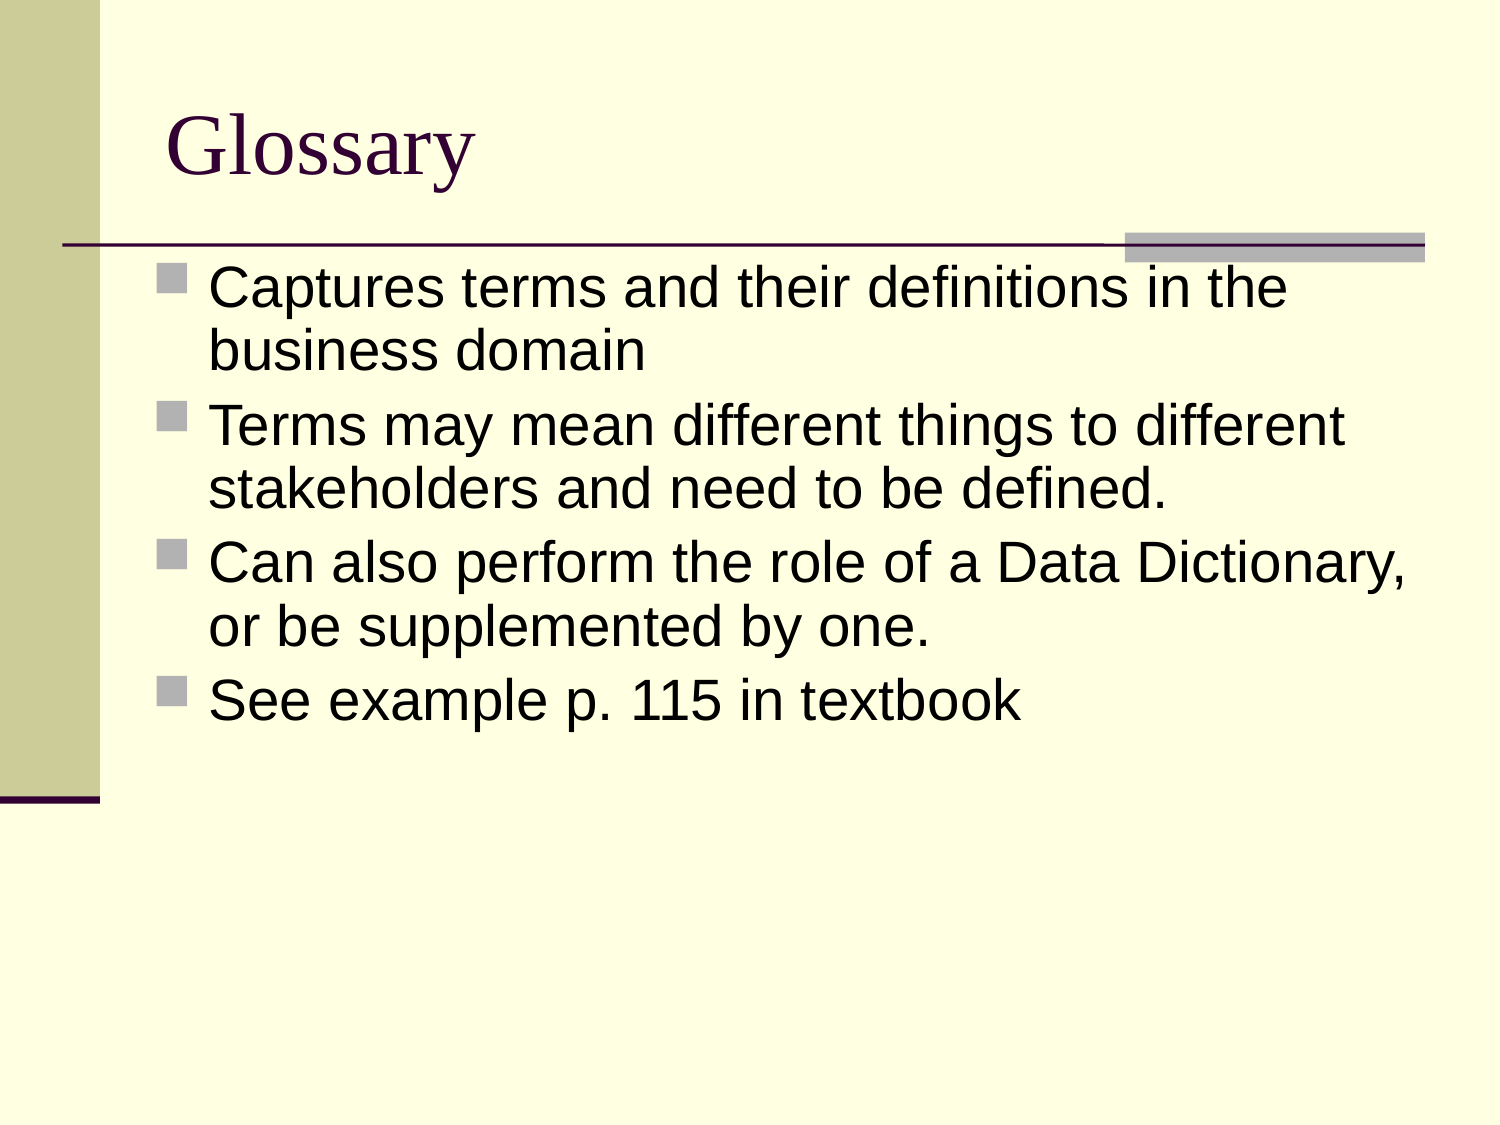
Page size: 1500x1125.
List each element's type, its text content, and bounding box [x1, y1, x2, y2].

list Captures terms and their definitions in the business domain Terms may mean different things to different stakeholders and need to be defined. Can also perform the role of a Data Dictionary, or be supplemented by one. See example p. 115 in textbook [137, 249, 1438, 963]
title Glossary [149, 45, 1426, 234]
